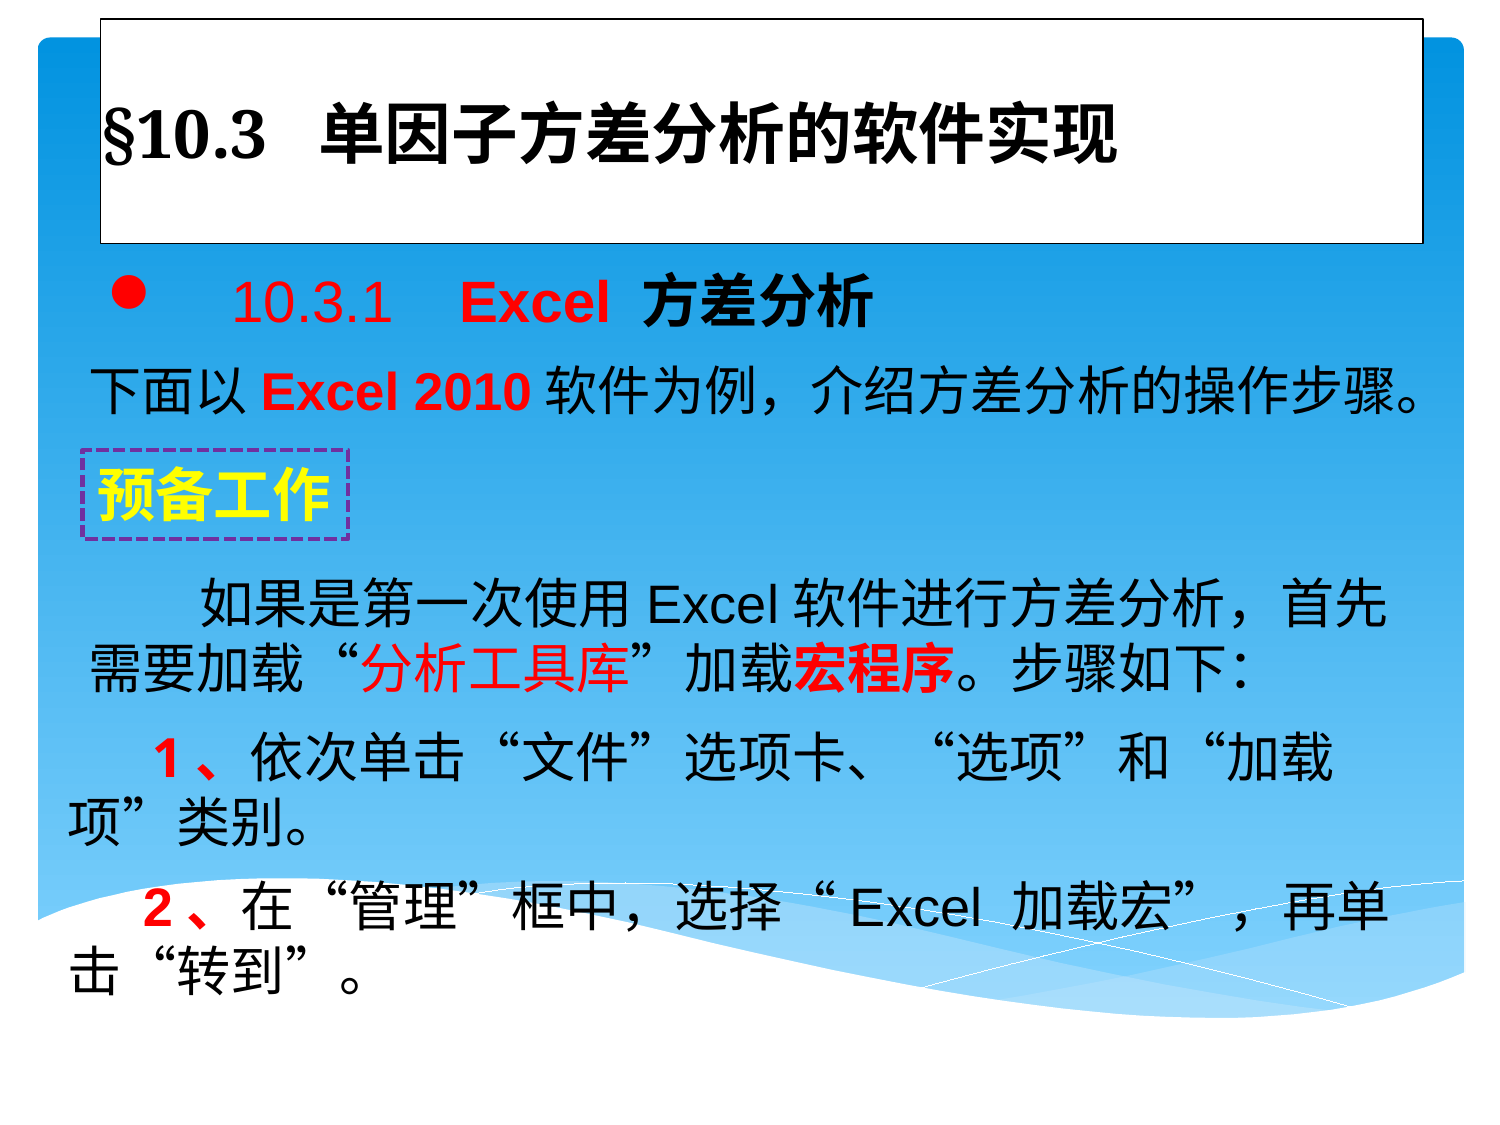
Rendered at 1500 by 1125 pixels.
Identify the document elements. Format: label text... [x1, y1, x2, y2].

text_box 下面以Excel 2010软件为例，介绍方差分析的操作步骤。 [73, 349, 1427, 433]
text_box 预备工作 [82, 450, 349, 539]
title §10.3 单因子方差分析的软件实现 [100, 19, 1424, 244]
text_box 1、依次单击“文件”选项卡、“选项”和“加载项”类别。 [53, 715, 1447, 861]
text_box 2、在“管理”框中，选择“Excel 加载宏”，再单击“转到”。 [53, 864, 1427, 1010]
text_box 10.3.1 Excel 方差分析 [92, 239, 1368, 342]
text_box 如果是第一次使用Excel软件进行方差分析，首先需要加载“分析工具库”加载宏程序。步骤如下： [73, 562, 1427, 708]
